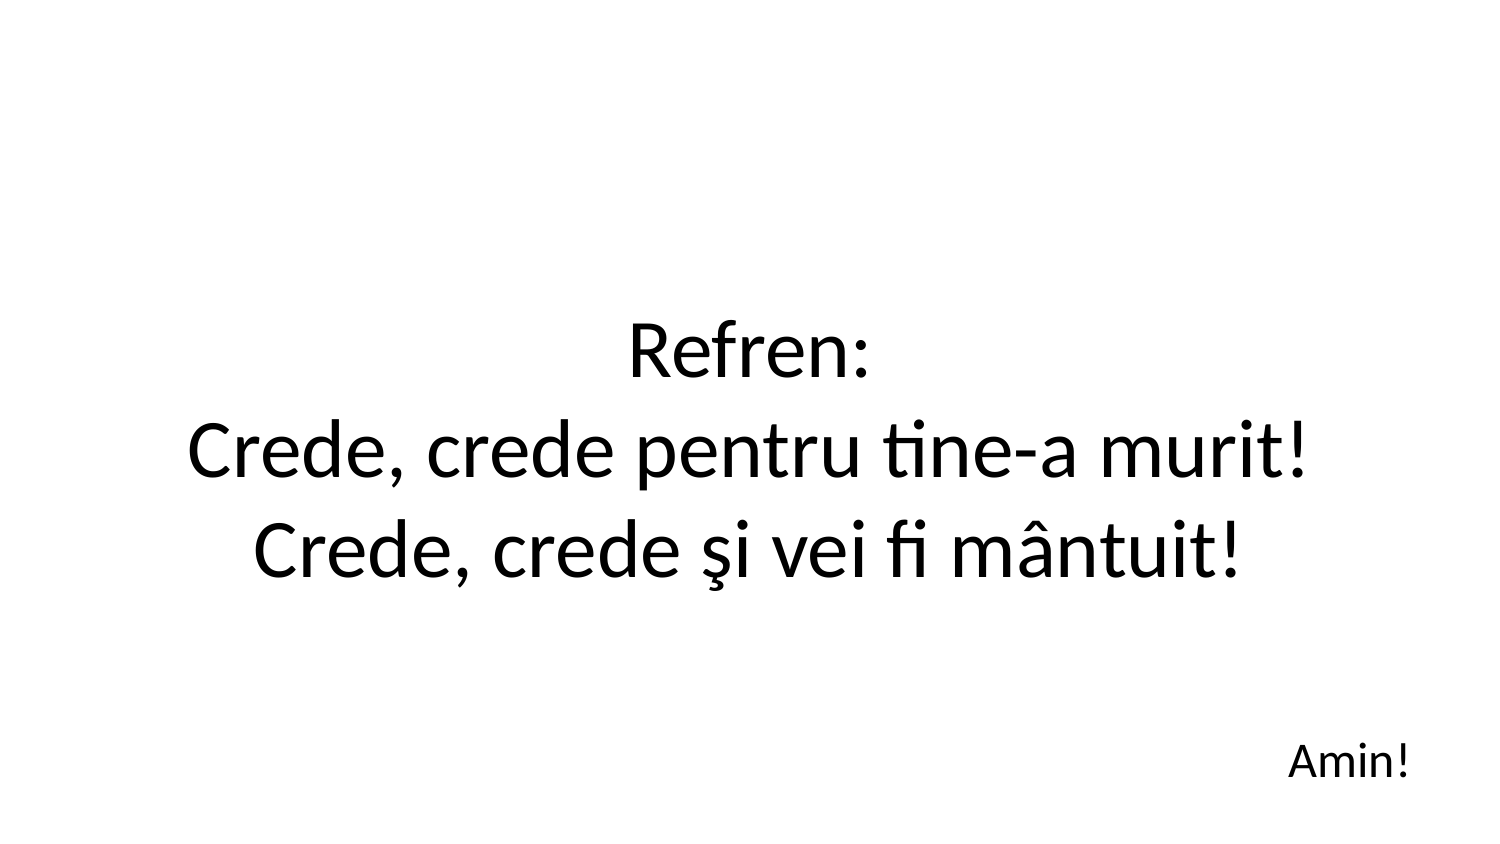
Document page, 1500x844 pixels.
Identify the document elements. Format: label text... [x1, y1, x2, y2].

text_box Amin! [1273, 674, 1427, 795]
text_box Refren: Crede, crede pentru tine-a murit! Crede, crede şi vei fi mântuit! [172, 242, 1328, 602]
